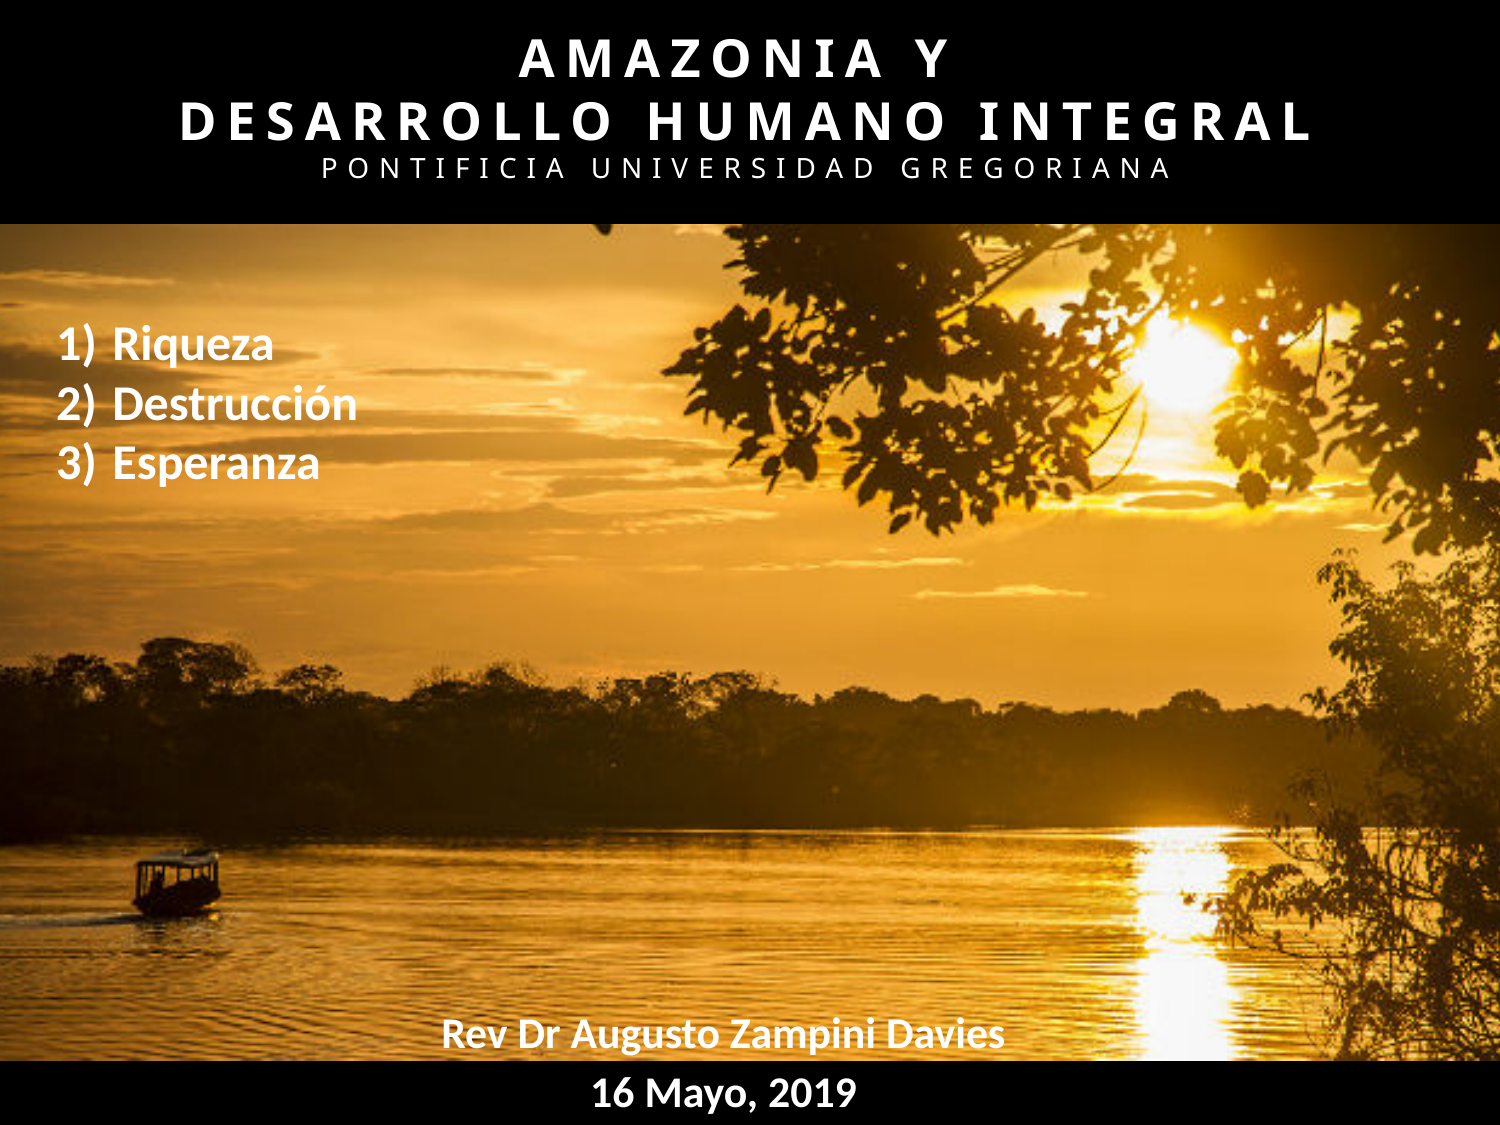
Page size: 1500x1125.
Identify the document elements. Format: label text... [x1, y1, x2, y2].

picture [0, 224, 1500, 1062]
title AMAZONIA Y DESARROLLO HUMANO INTEGRAL PONTIFICIA UNIVERSIDAD GREGORIANA [76, 19, 1424, 223]
text_box Rev Dr Augusto Zampini Davies 16 Mayo, 2019 [407, 1072, 1040, 1122]
